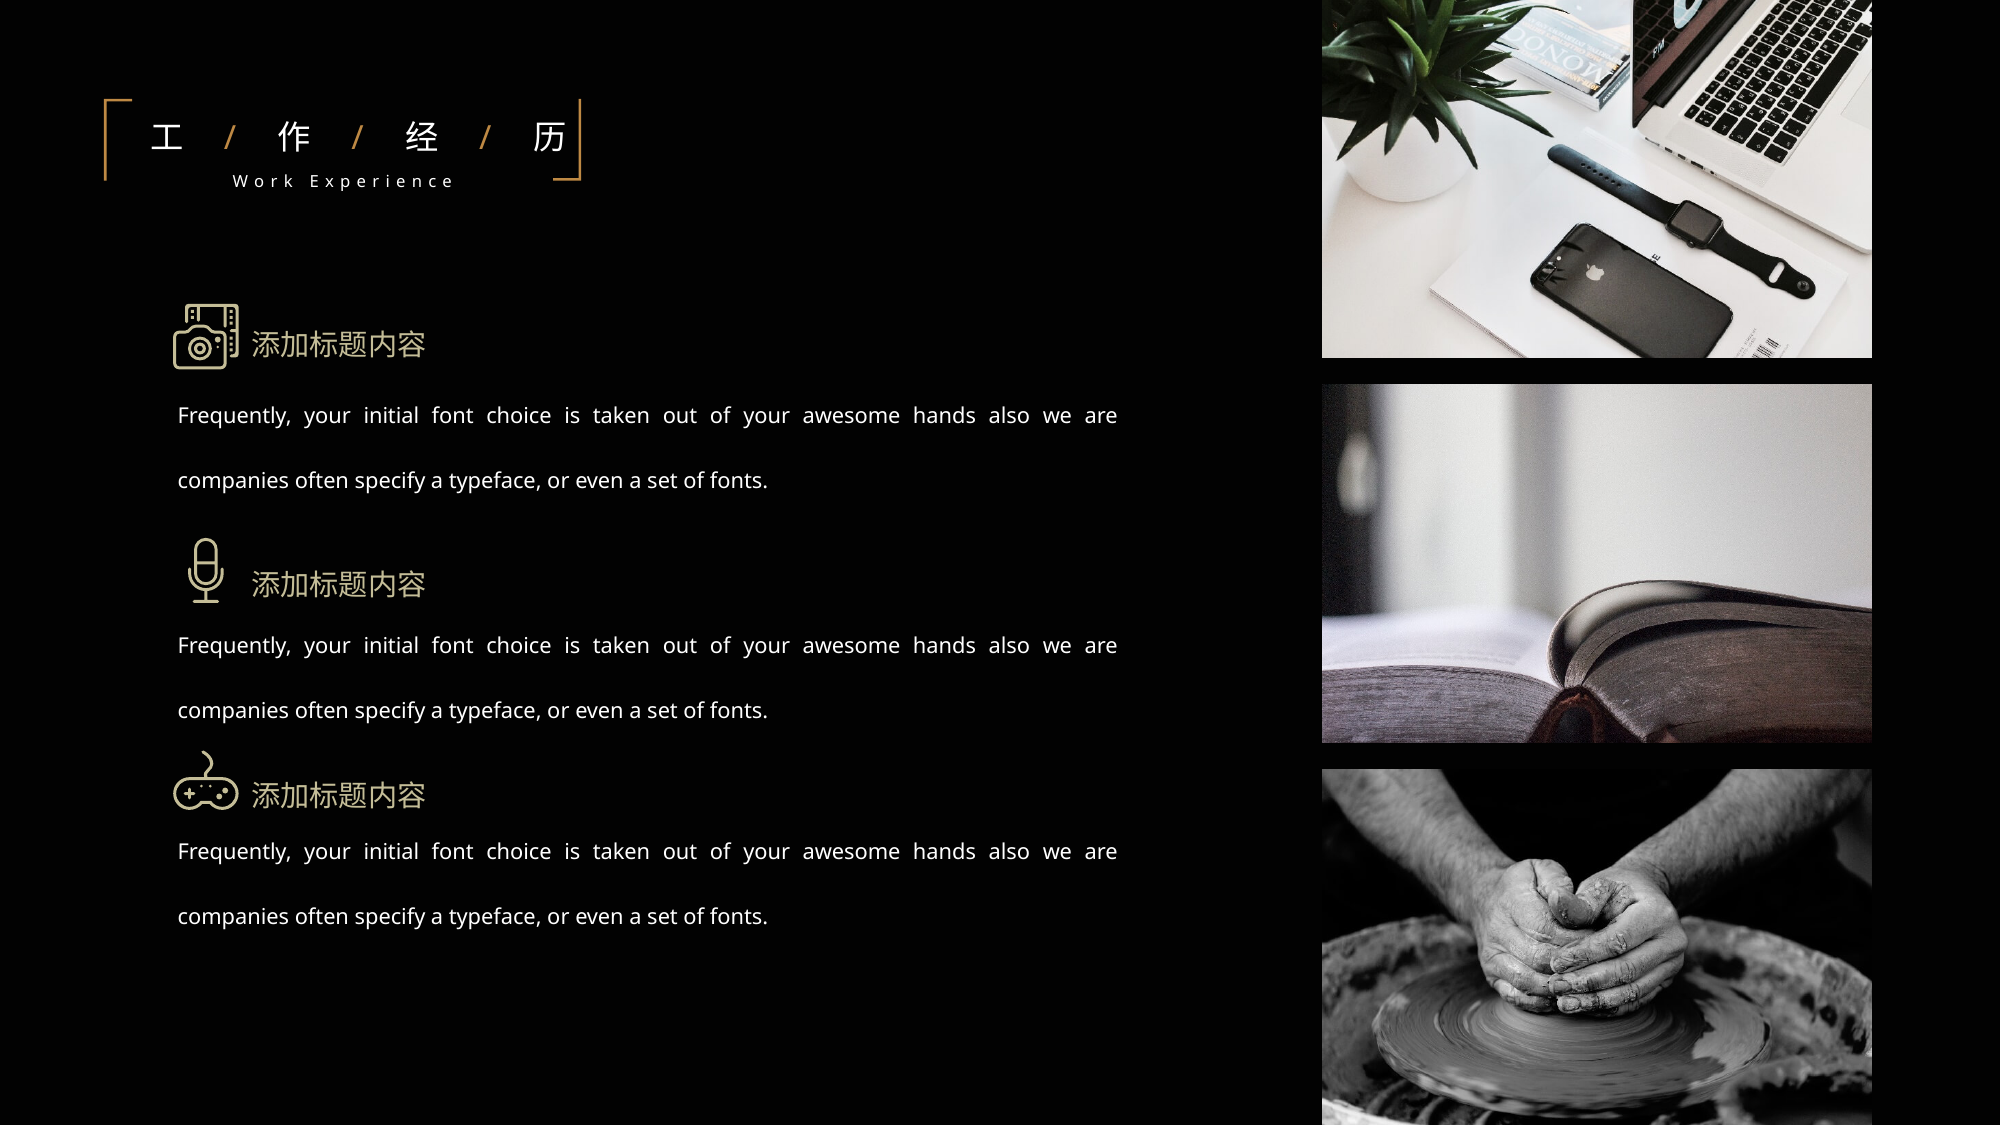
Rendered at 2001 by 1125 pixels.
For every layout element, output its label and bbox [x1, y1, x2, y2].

text_box [1322, 0, 1872, 1125]
text_box [142, 537, 1156, 743]
text_box [103, 98, 582, 199]
text_box [142, 750, 1156, 949]
text_box [142, 303, 1156, 513]
